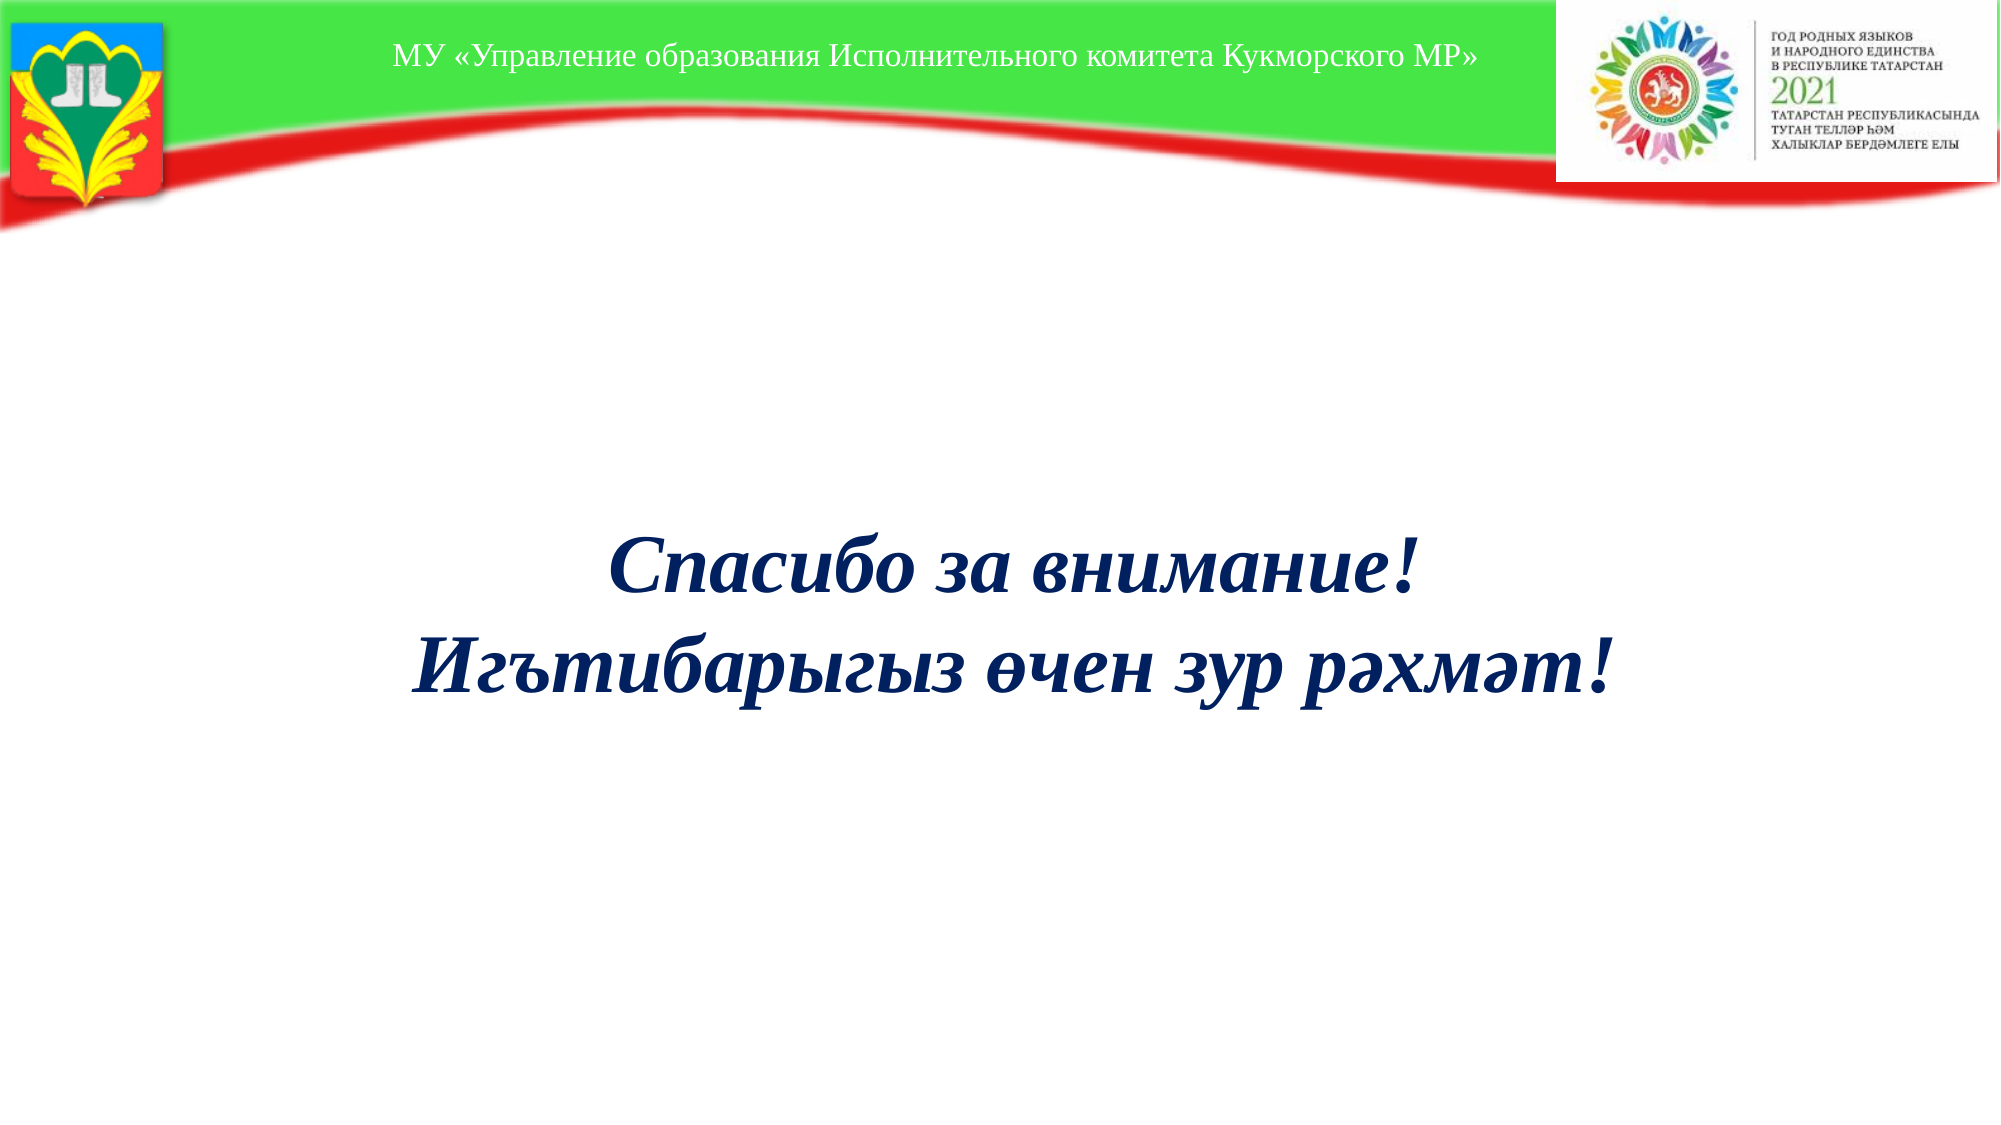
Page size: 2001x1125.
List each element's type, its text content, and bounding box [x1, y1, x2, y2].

text_box Спасибо за внимание! Игътибарыгыз өчен зур рәхмәт! [350, 402, 1682, 717]
picture [0, 0, 2000, 234]
